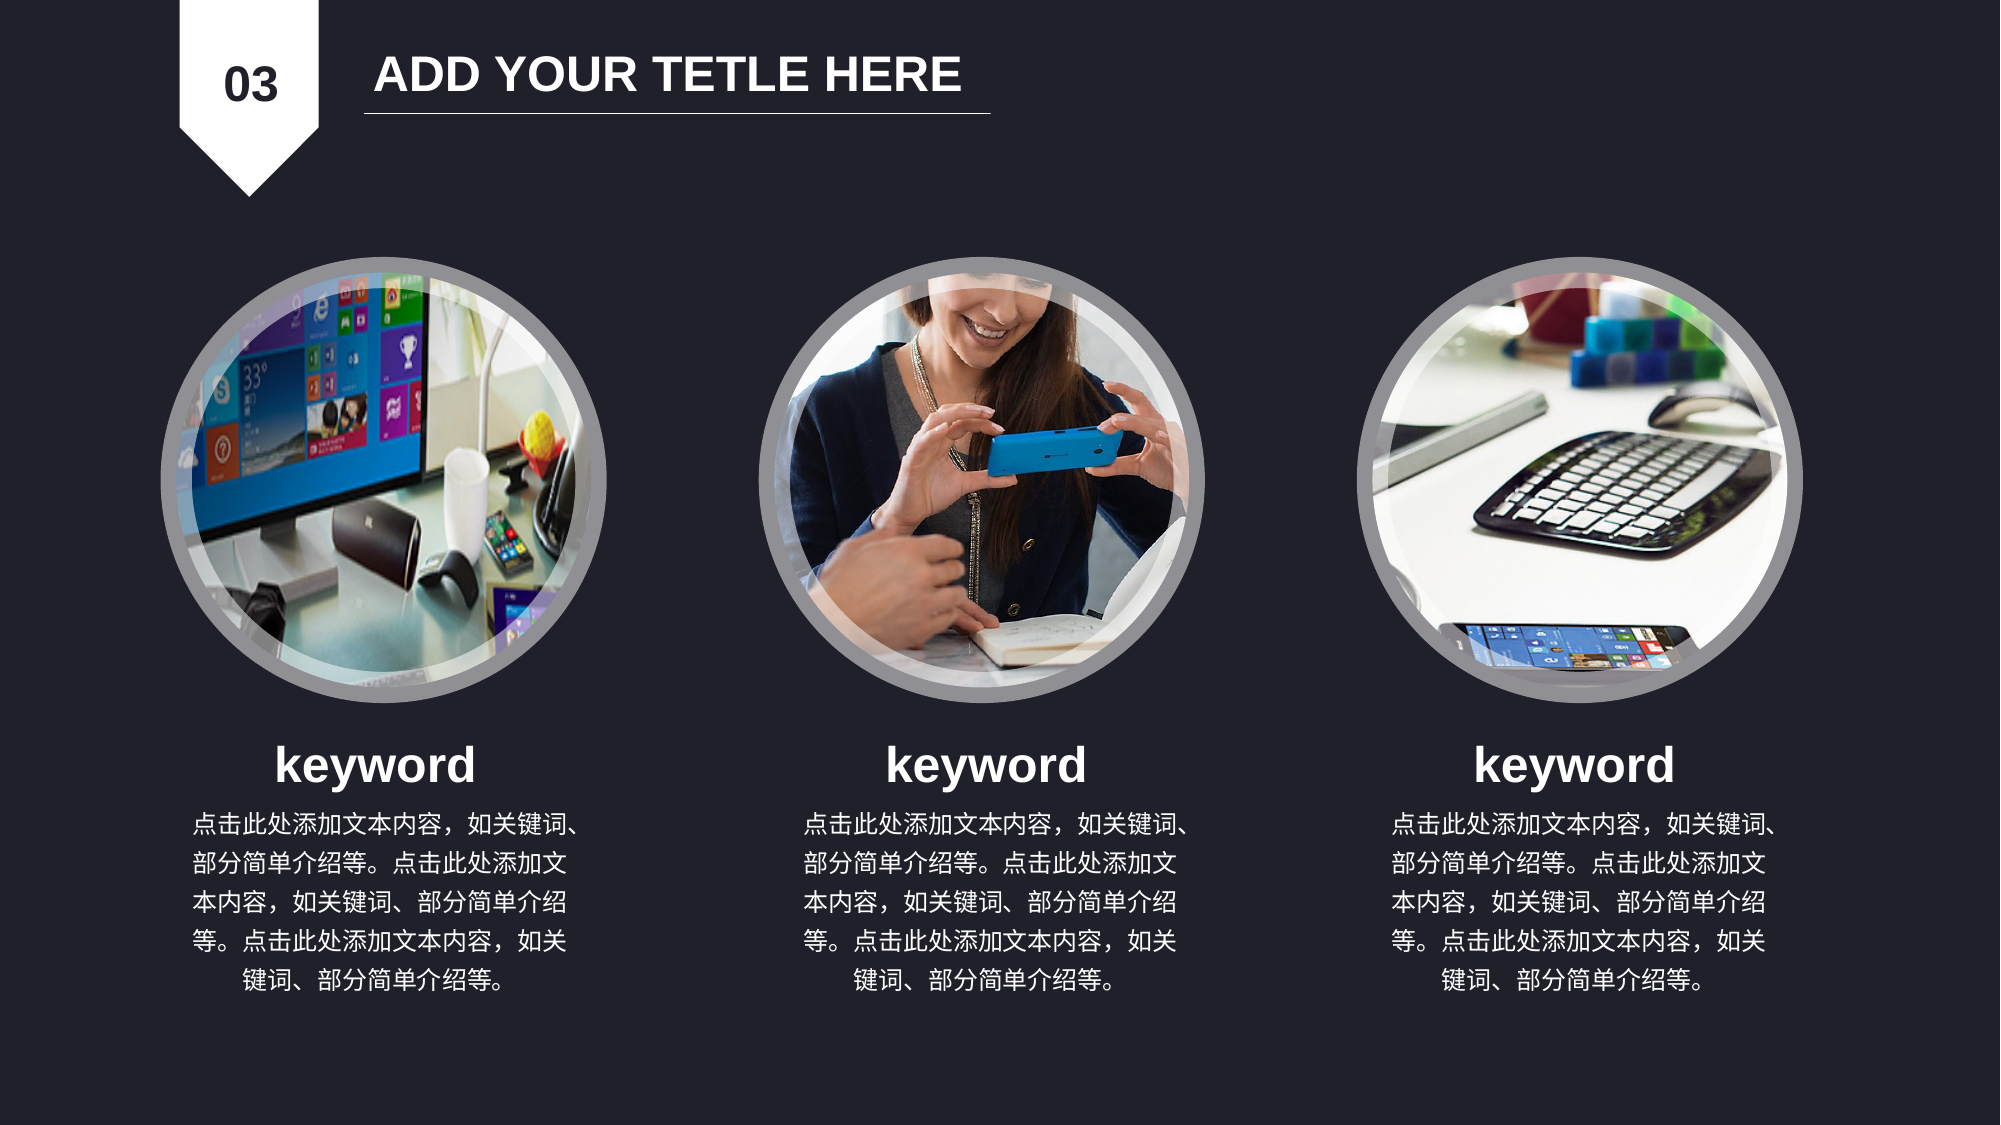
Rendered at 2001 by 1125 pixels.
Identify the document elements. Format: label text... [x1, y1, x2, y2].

text_box keyword [870, 725, 1111, 792]
text_box keyword [259, 725, 501, 792]
text_box 点击此处添加文本内容，如关键词、部分简单介绍等。点击此处添加文本内容，如关键词、部分简单介绍等。点击此处添加文本内容，如关键词、部分简单介绍等。 [1372, 792, 1785, 1002]
text_box 点击此处添加文本内容，如关键词、部分简单介绍等。点击此处添加文本内容，如关键词、部分简单介绍等。点击此处添加文本内容，如关键词、部分简单介绍等。 [784, 792, 1197, 1002]
list ADD YOUR TETLE HERE [358, 40, 984, 104]
text_box [175, 271, 593, 689]
list 03 [208, 50, 309, 120]
text_box 点击此处添加文本内容，如关键词、部分简单介绍等。点击此处添加文本内容，如关键词、部分简单介绍等。点击此处添加文本内容，如关键词、部分简单介绍等。 [173, 792, 586, 1002]
text_box [1371, 271, 1789, 689]
text_box keyword [1458, 725, 1700, 792]
text_box [773, 271, 1191, 689]
